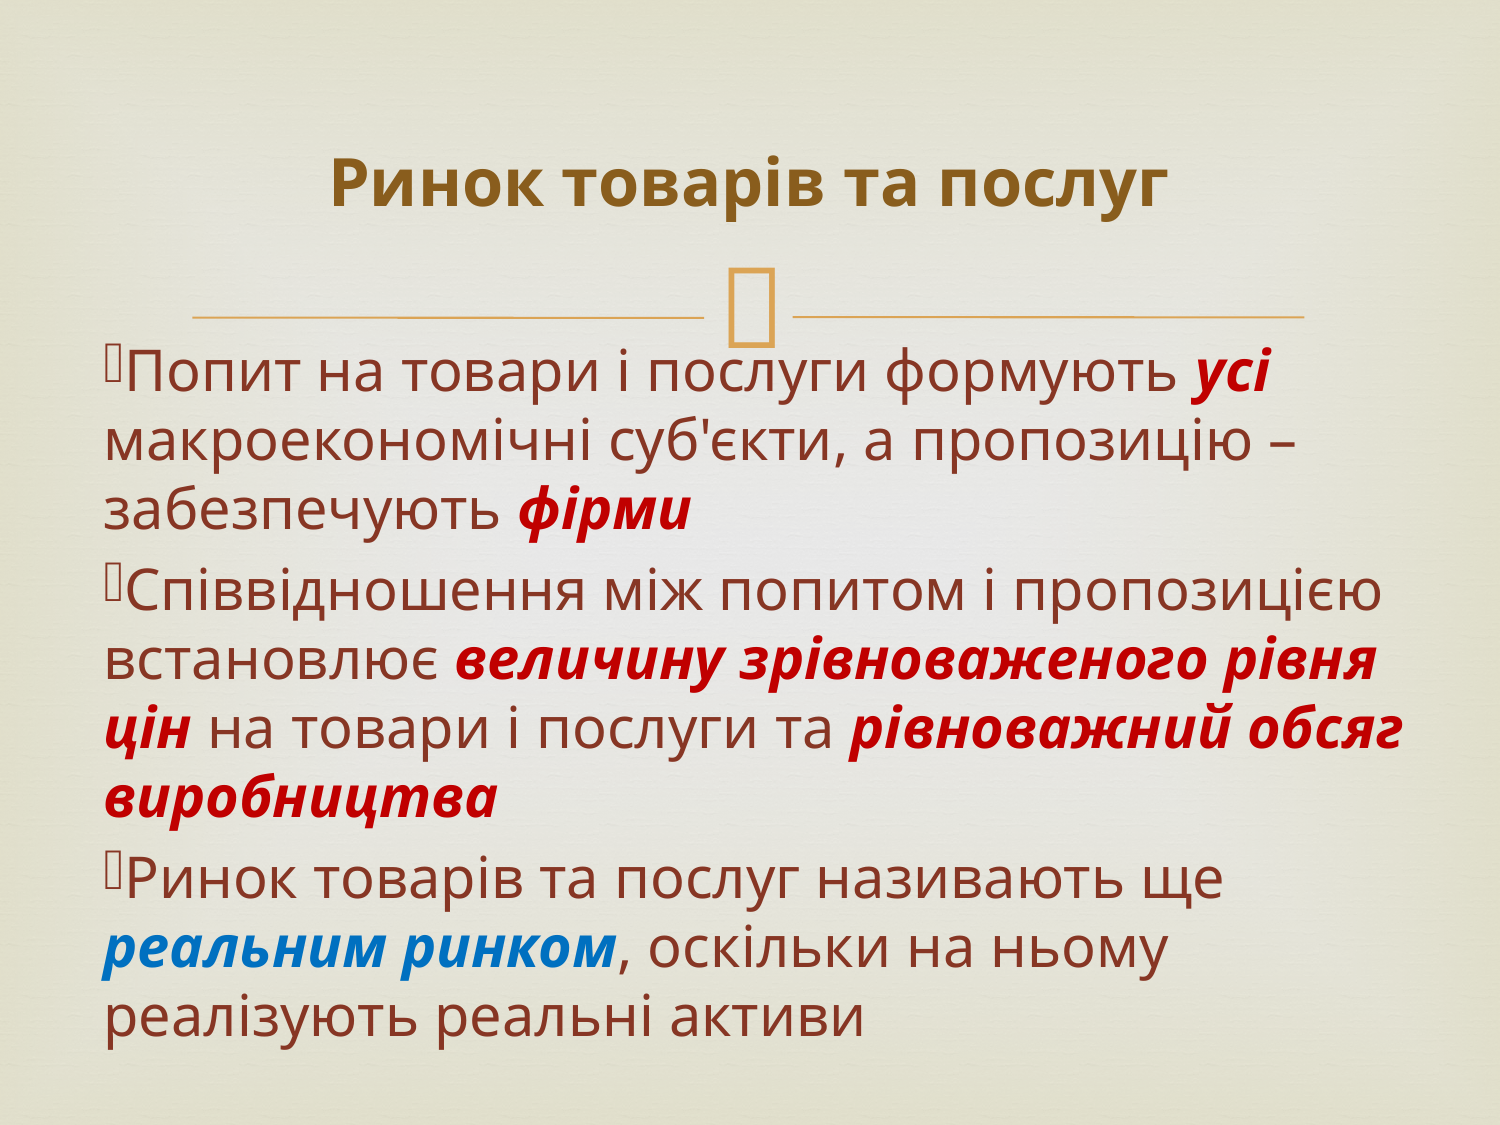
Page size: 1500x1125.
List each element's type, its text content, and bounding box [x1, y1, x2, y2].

list Попит на товари і послуги формують усі макроекономічні суб'єкти, а пропозицію – забезпечують фірми Співвідношення між попитом і пропозицією встановлює величину зрівноваженого рівня цін на товари і послуги та рівноважний обсяг виробництва Ринок товарів та послуг називають ще реальним ринком, оскільки на ньому реалізують реальні активи [88, 326, 1424, 1059]
title Ринок товарів та послуг [112, 93, 1386, 267]
